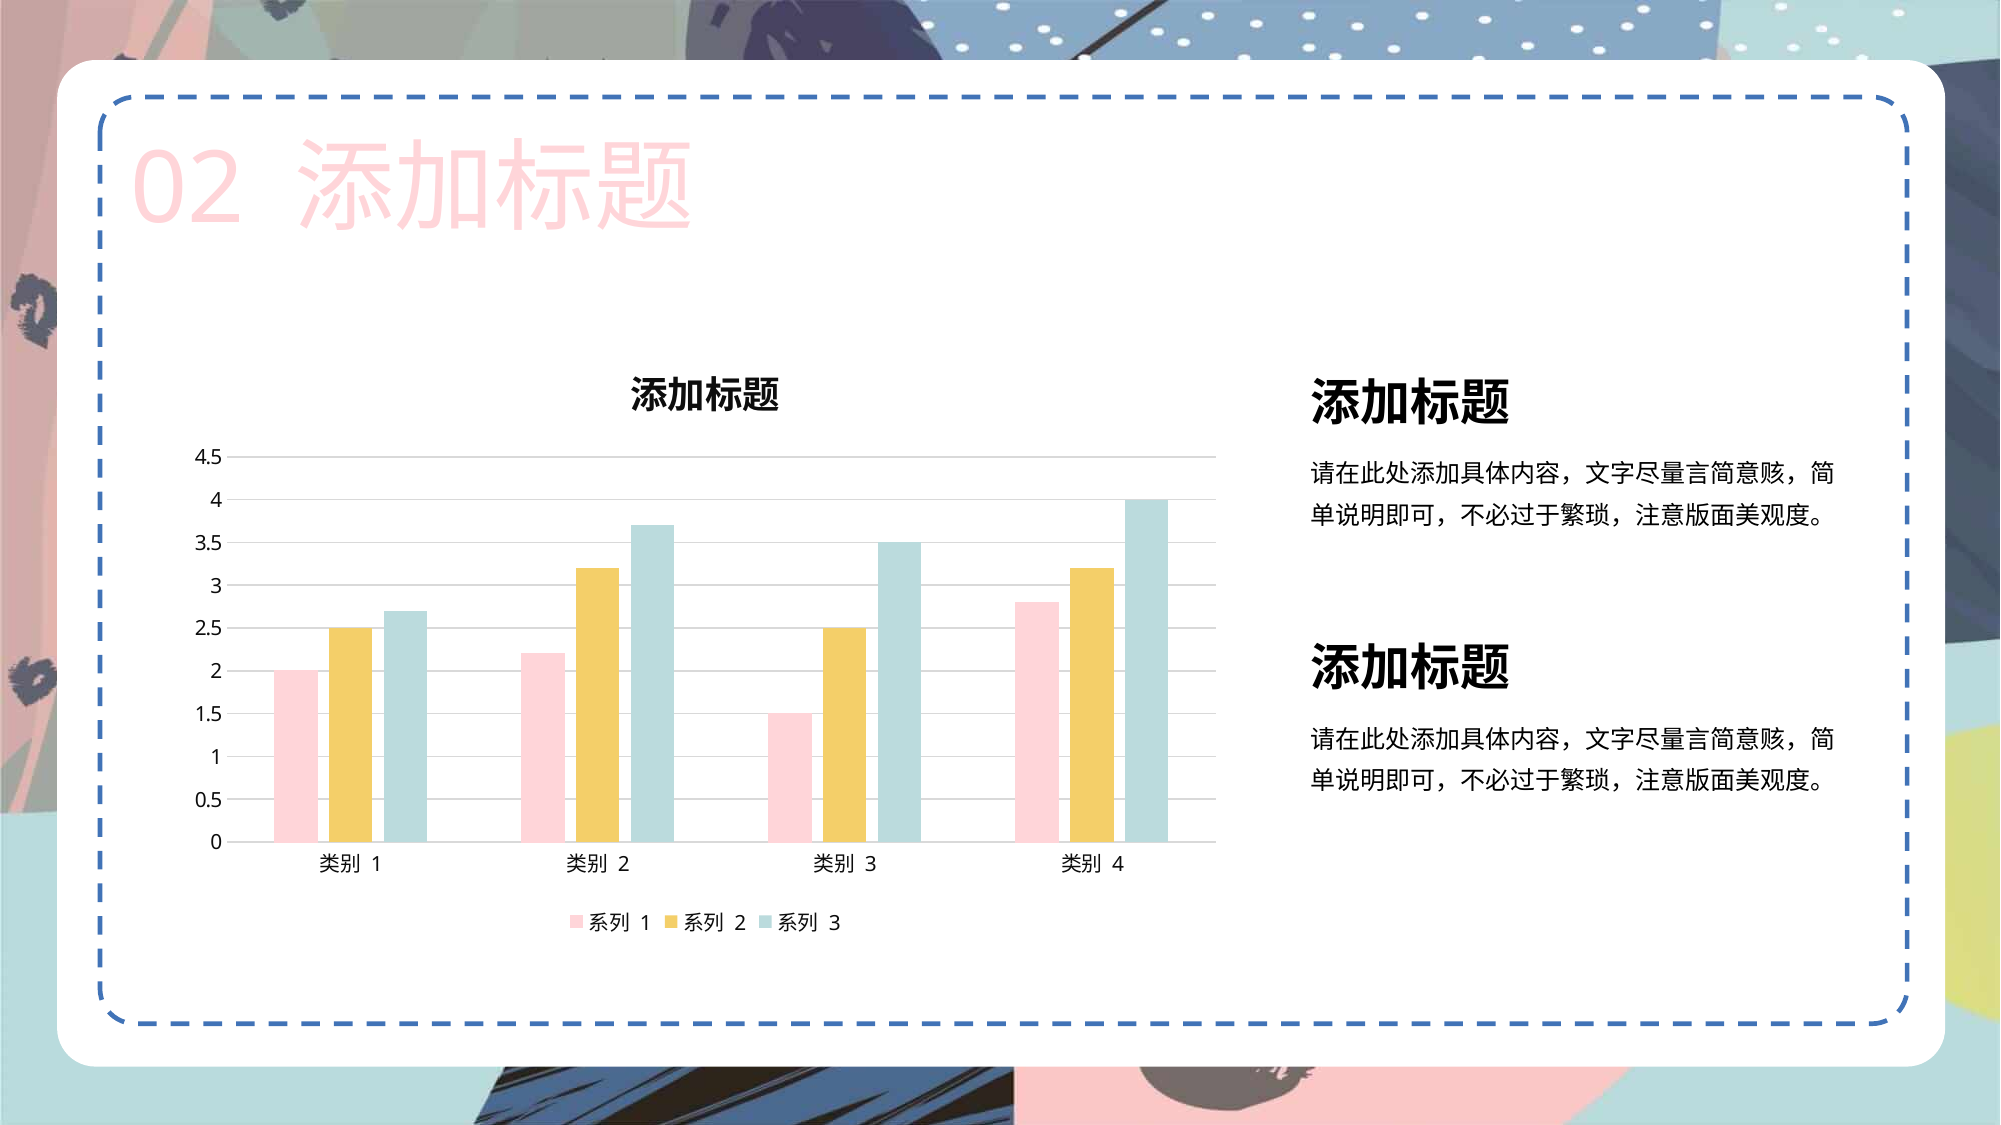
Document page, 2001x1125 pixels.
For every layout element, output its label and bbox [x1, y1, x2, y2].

chart [173, 333, 1237, 943]
text_box [57, 60, 1946, 1067]
text_box [1295, 362, 1858, 534]
picture [0, 0, 2000, 1125]
text_box [1295, 628, 1858, 799]
